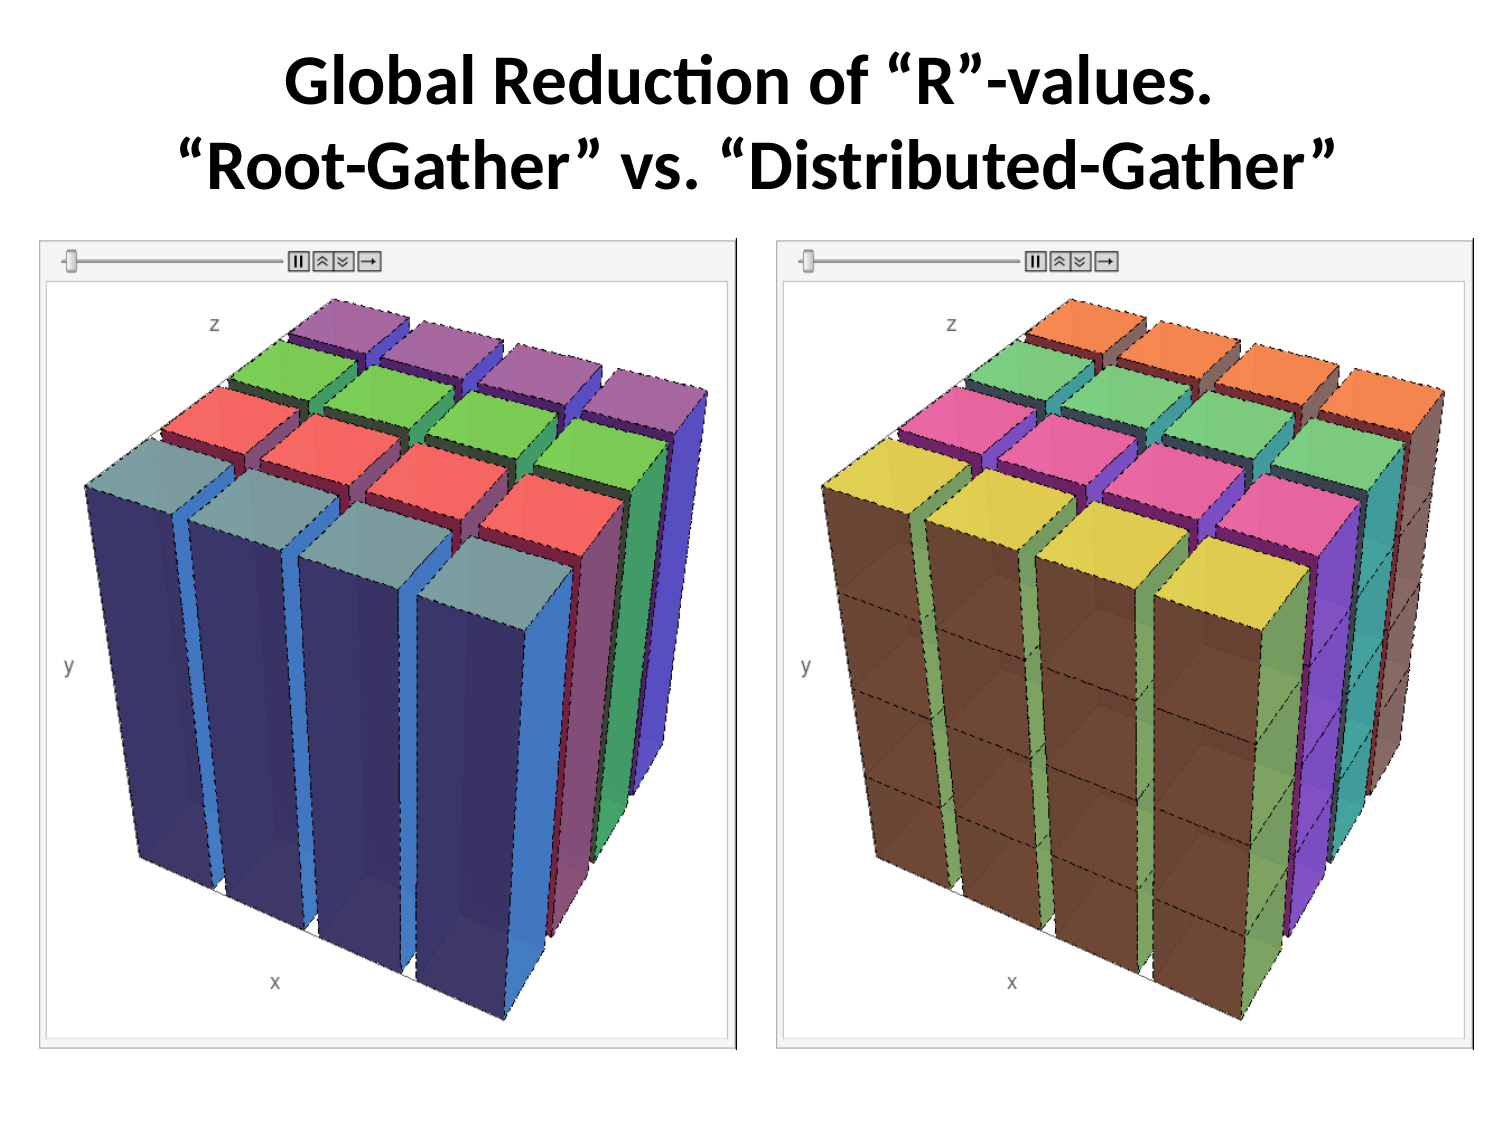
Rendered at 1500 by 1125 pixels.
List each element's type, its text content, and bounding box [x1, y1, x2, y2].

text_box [774, 237, 1475, 1051]
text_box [37, 237, 738, 1051]
title Global Reduction of “R”-values. “Root-Gather” vs. “Distributed-Gather” [75, 24, 1425, 213]
